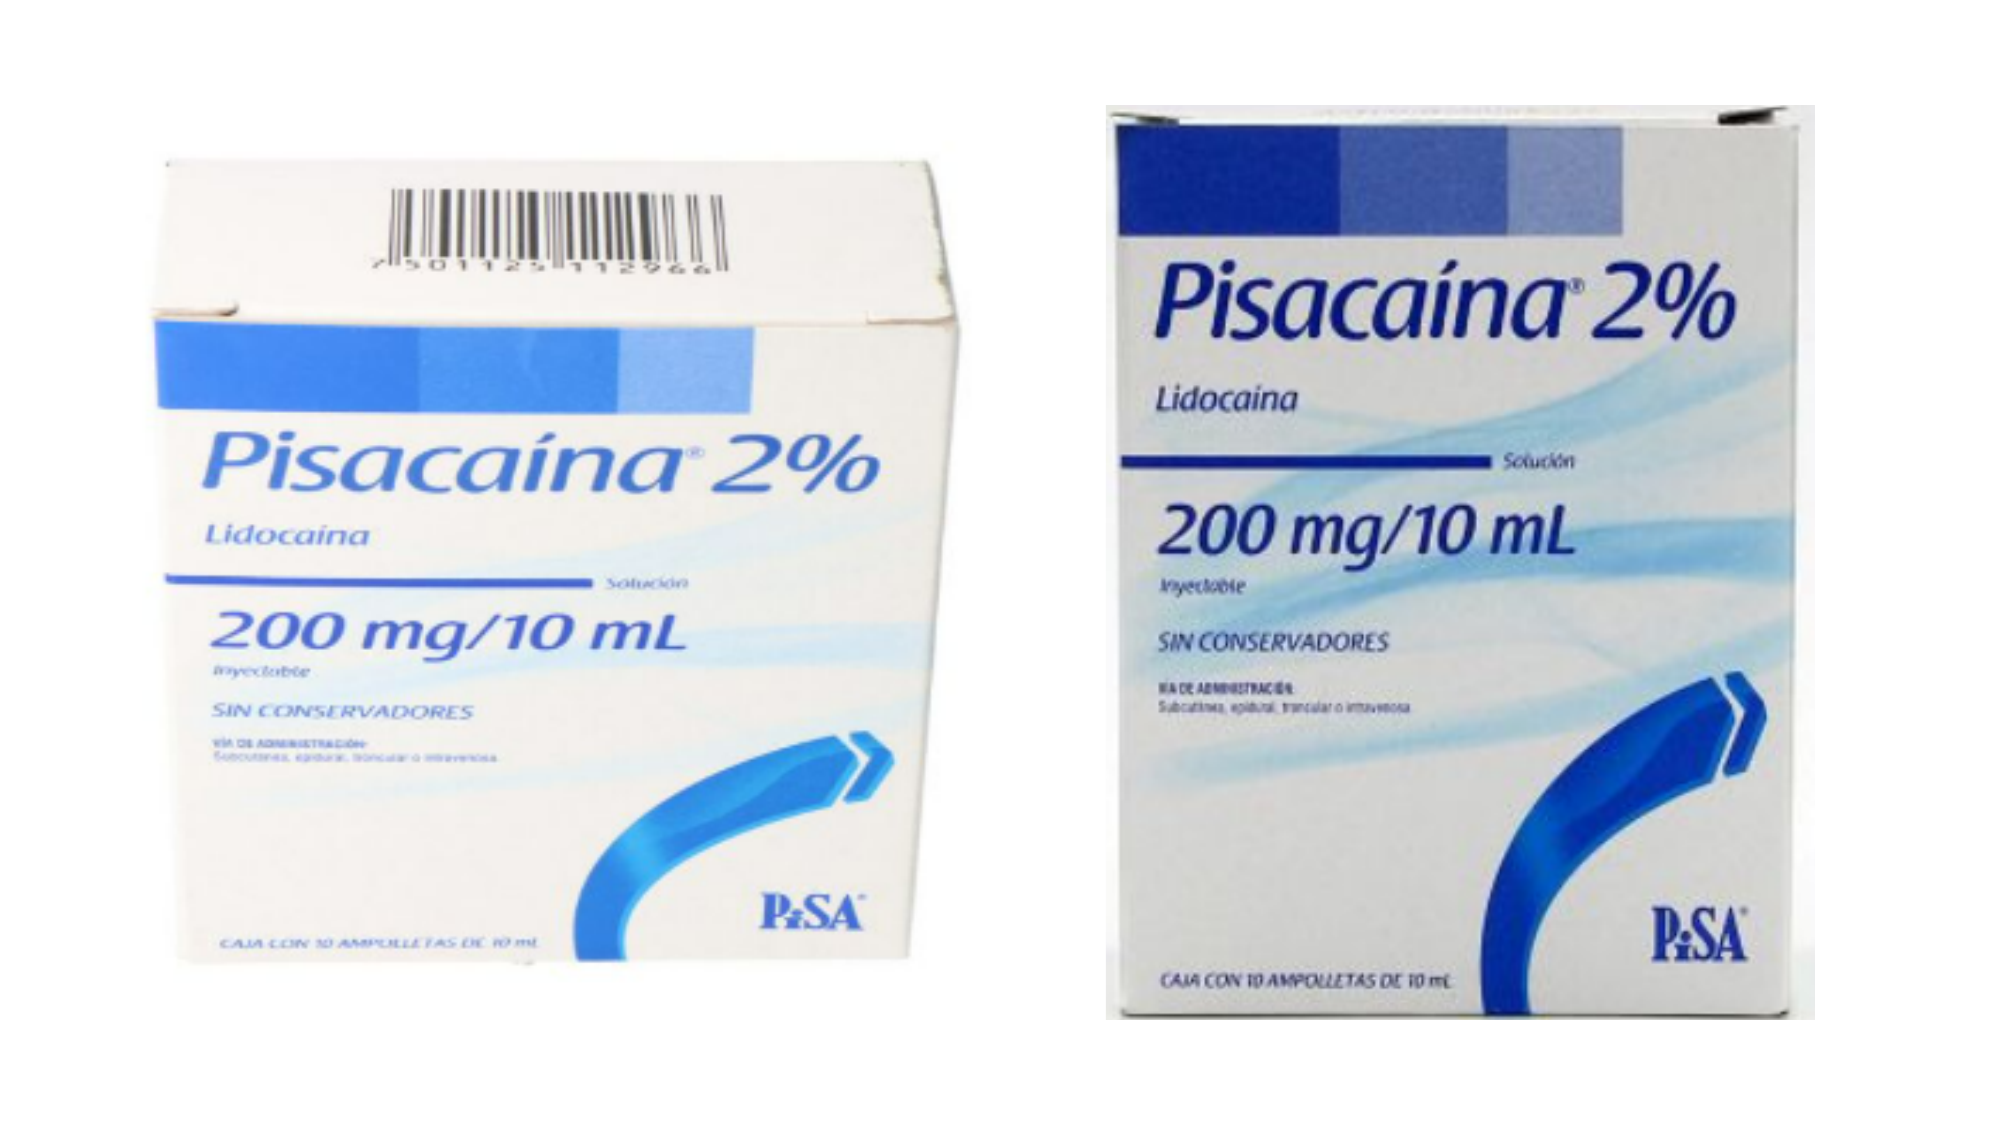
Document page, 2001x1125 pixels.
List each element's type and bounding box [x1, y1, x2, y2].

picture [104, 127, 975, 997]
picture [1105, 104, 1816, 1020]
